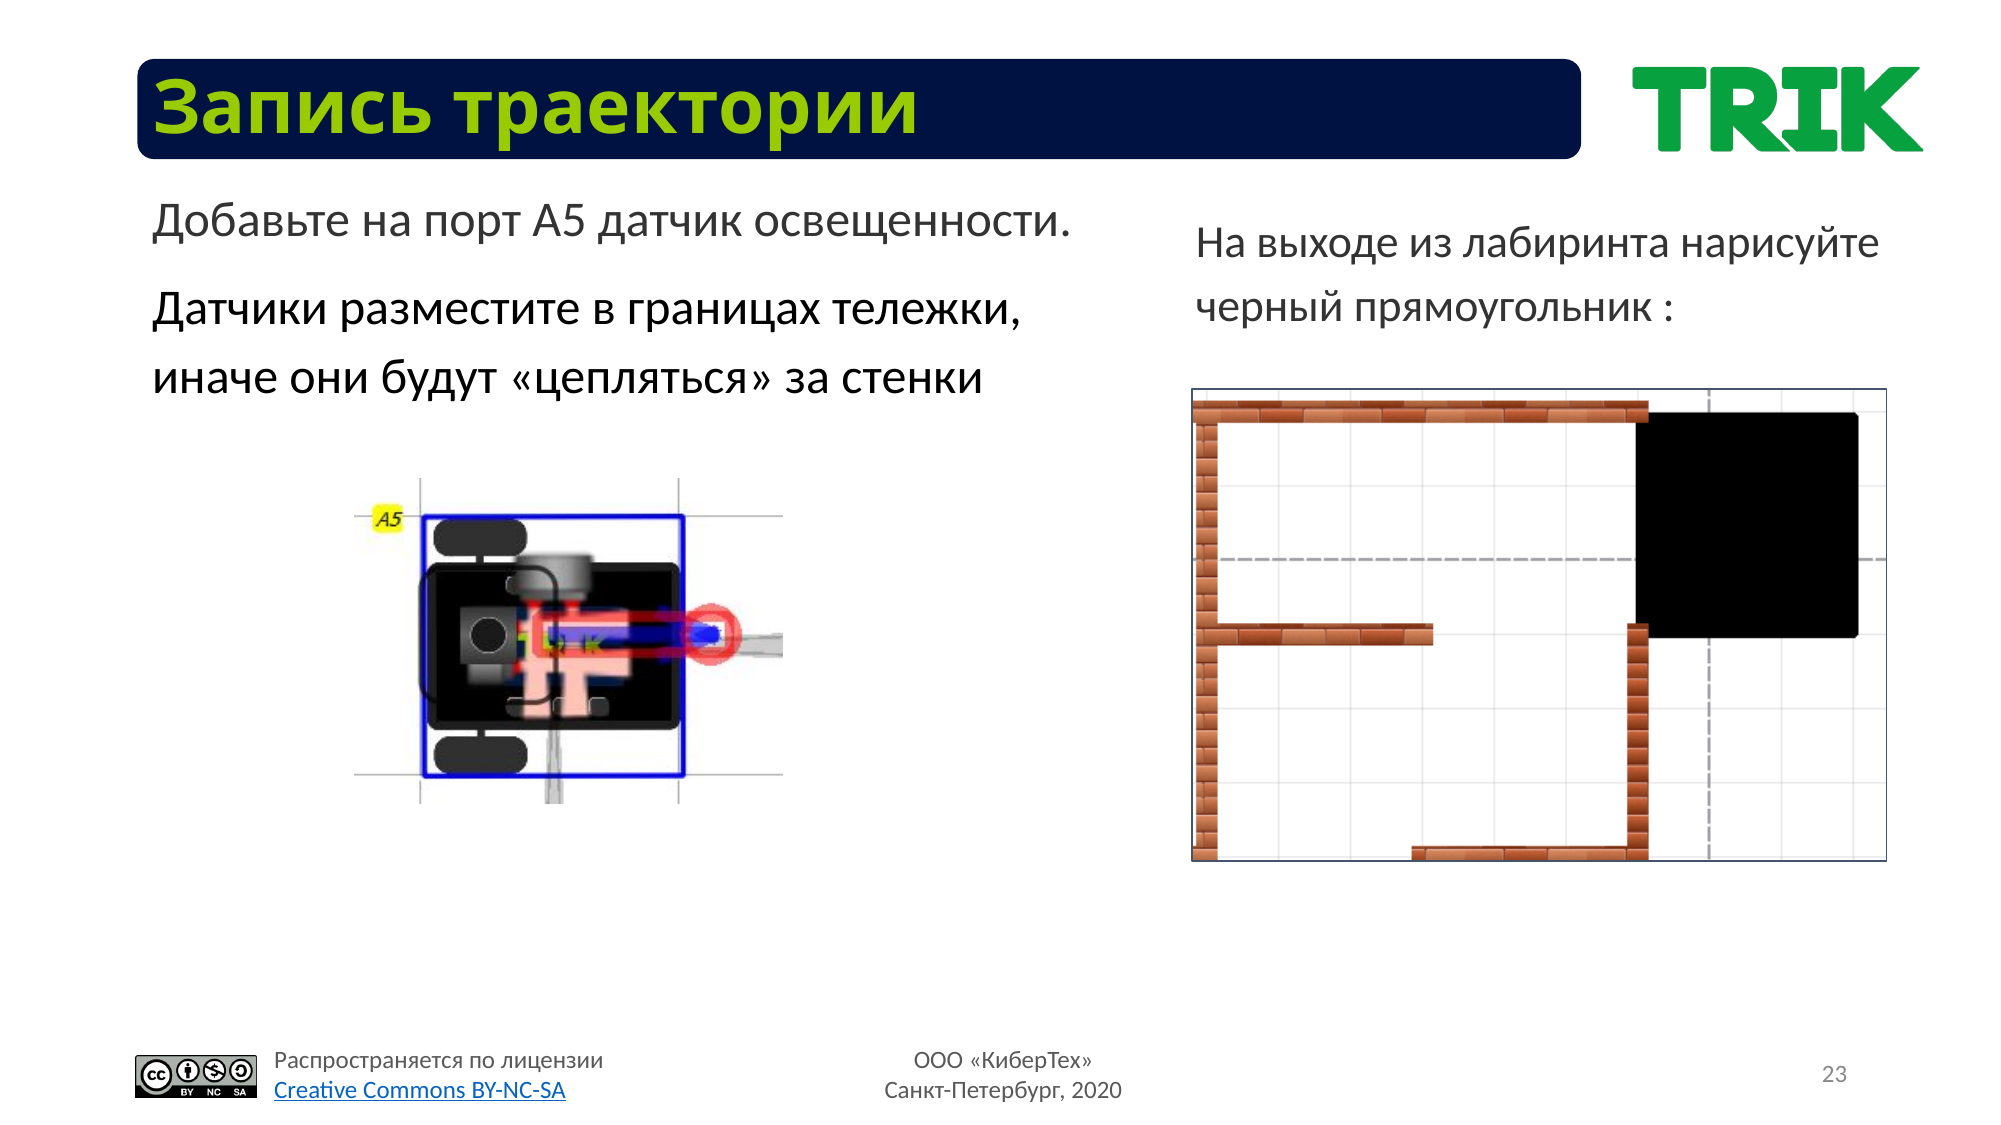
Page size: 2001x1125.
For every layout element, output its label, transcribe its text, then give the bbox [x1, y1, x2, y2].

picture [135, 1055, 257, 1098]
text_box 23 [1412, 1042, 1863, 1103]
text_box Запись траектории [137, 61, 1582, 162]
picture [354, 478, 783, 804]
text_box На выходе из лабиринта нарисуйте черный прямоугольник : [1181, 188, 1905, 340]
picture [1192, 389, 1887, 861]
picture [1631, 64, 1924, 154]
text_box Добавьте на порт А5 датчик освещенности. Датчики разместите в границах тележки, иначе они будут «цепляться» за стенки [137, 162, 1099, 414]
